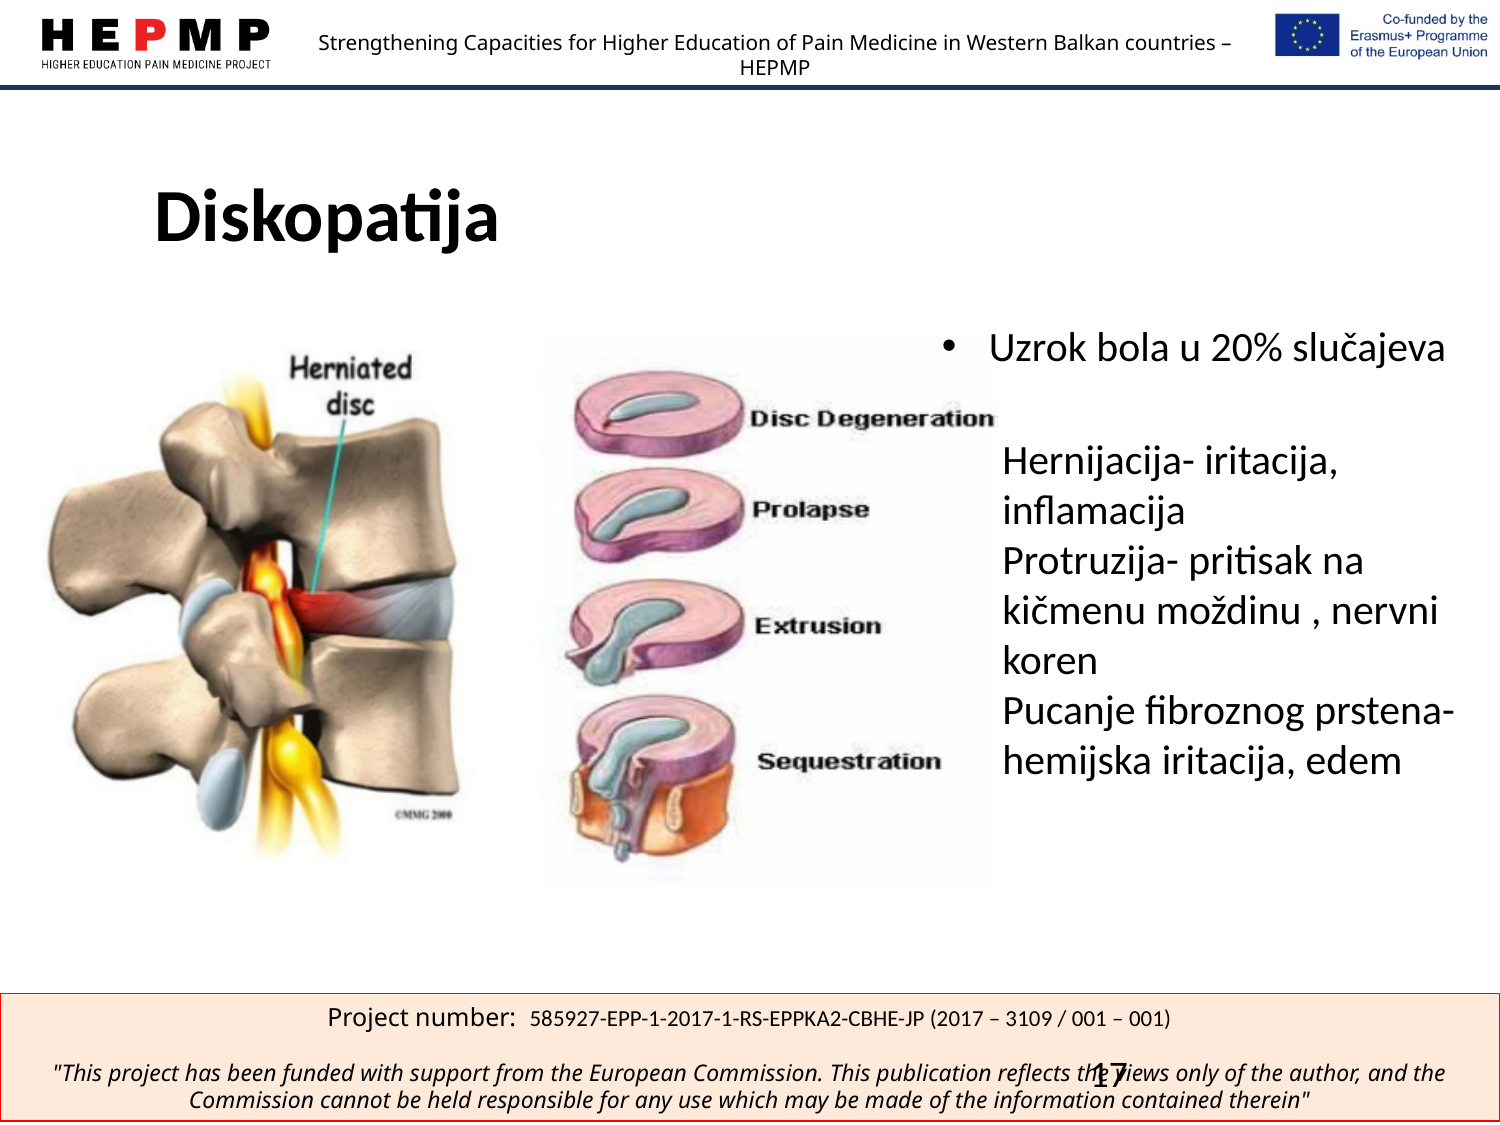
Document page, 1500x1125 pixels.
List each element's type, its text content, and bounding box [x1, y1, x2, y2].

slide_number 17 [1074, 1042, 1425, 1103]
text_box Diskopatija [139, 159, 517, 265]
picture [1262, 1, 1498, 69]
text_box Hernijacija- iritacija, inflamacija Protruzija- pritisak na kičmenu moždinu , nervni koren Pucanje fibroznog prstena- hemijska iritacija, edem [1004, 425, 1500, 790]
picture [0, 0, 300, 100]
text_box Uzrok bola u 20% slučajeva [1001, 312, 1462, 378]
picture [0, 312, 999, 891]
